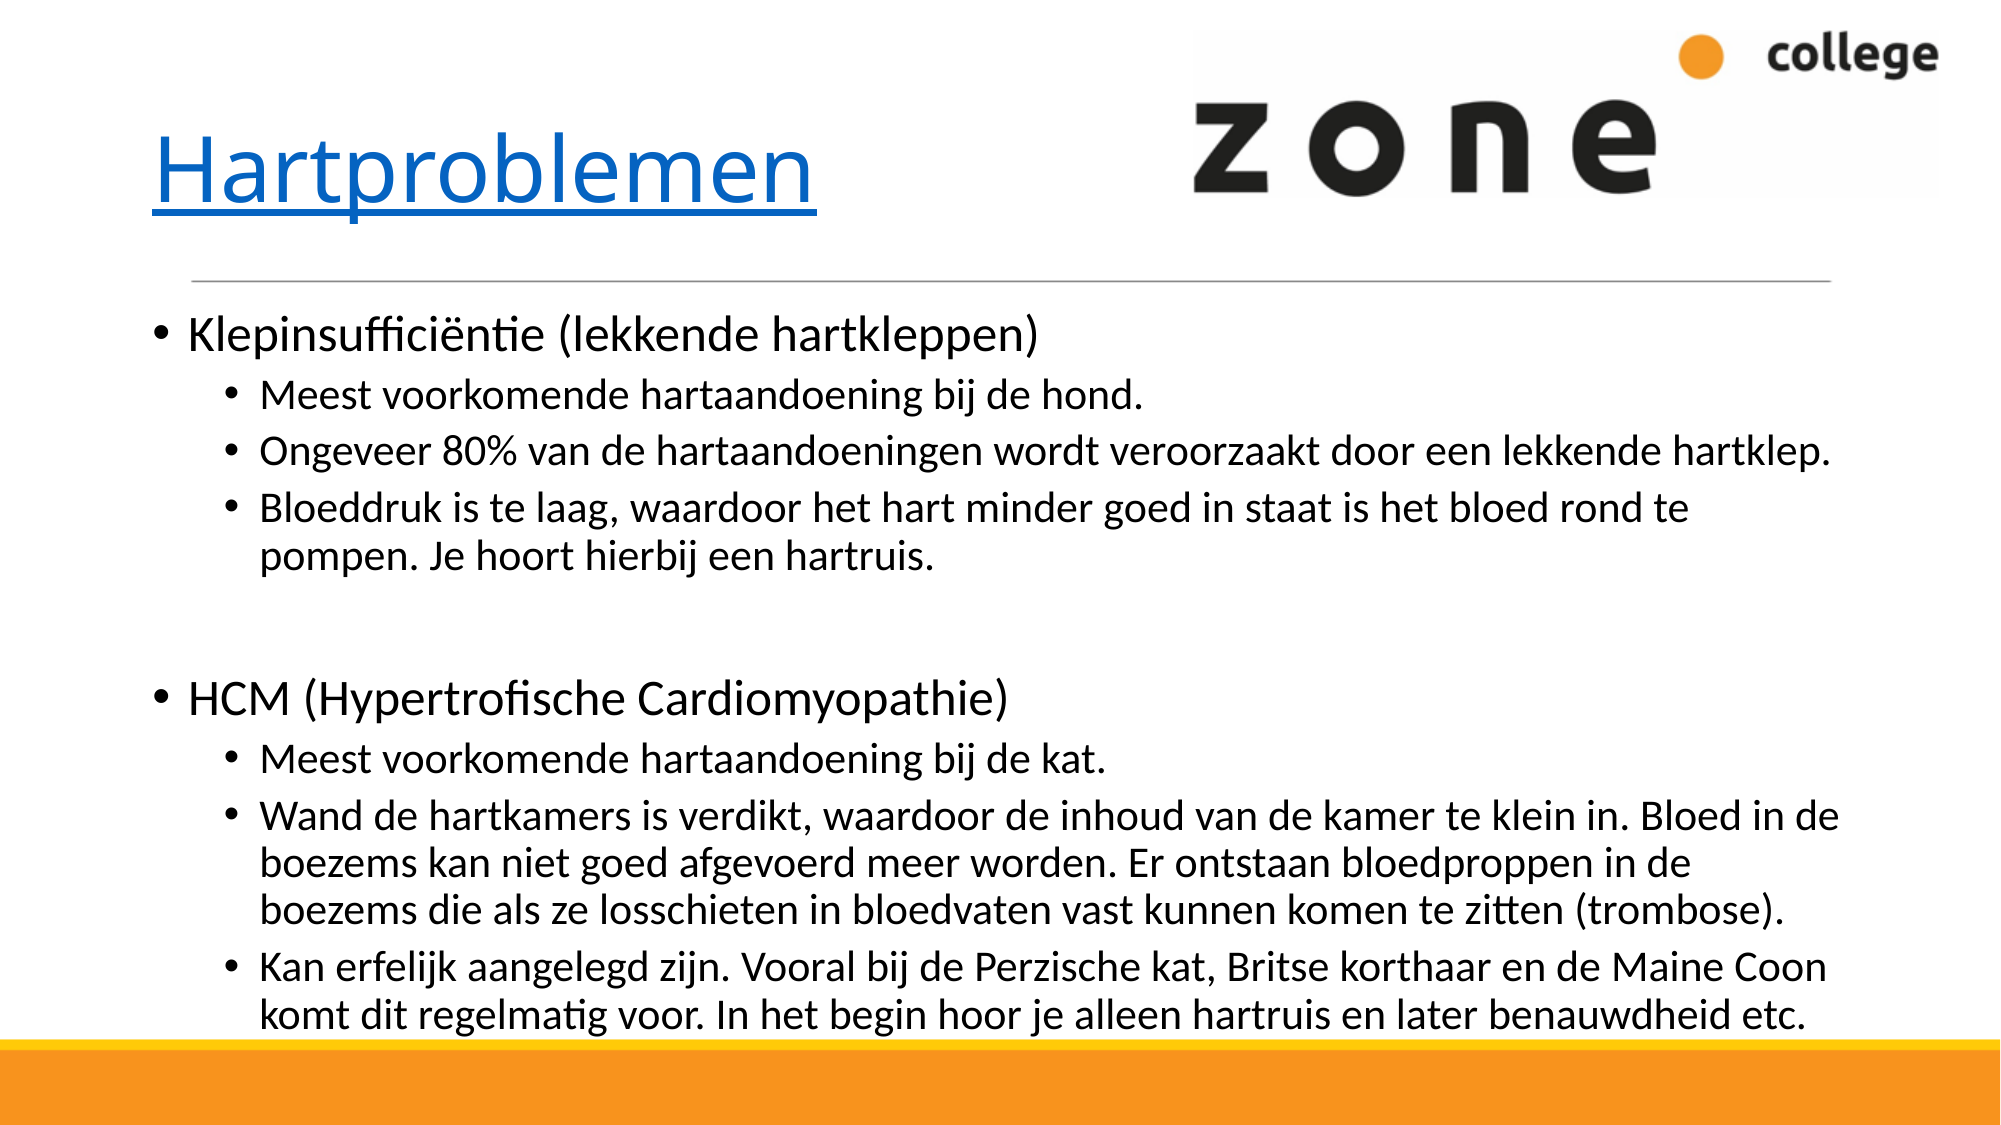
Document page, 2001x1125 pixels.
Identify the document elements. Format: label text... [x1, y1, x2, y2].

list Klepinsufficiëntie (lekkende hartkleppen) Meest voorkomende hartaandoening bij de hond. Ongeveer 80% van de hartaandoeningen wordt veroorzaakt door een lekkende hartklep. Bloeddruk is te laag, waardoor het hart minder goed in staat is het bloed rond te pompen. Je hoort hierbij een hartruis. HCM (Hypertrofische Cardiomyopathie) Meest voorkomende hartaandoening bij de kat. Wand de hartkamers is verdikt, waardoor de inhoud van de kamer te klein in. Bloed in de boezems kan niet goed afgevoerd meer worden. Er ontstaan bloedproppen in de boezems die als ze losschieten in bloedvaten vast kunnen komen te zitten (trombose). Kan erfelijk aangelegd zijn. Vooral bij de Perzische kat, Britse korthaar en de Maine Coon komt dit regelmatig voor. In het begin hoor je alleen hartruis en later benauwdheid etc. [137, 299, 1863, 1066]
title Hartproblemen [137, 59, 1863, 278]
picture [0, 0, 2001, 1125]
